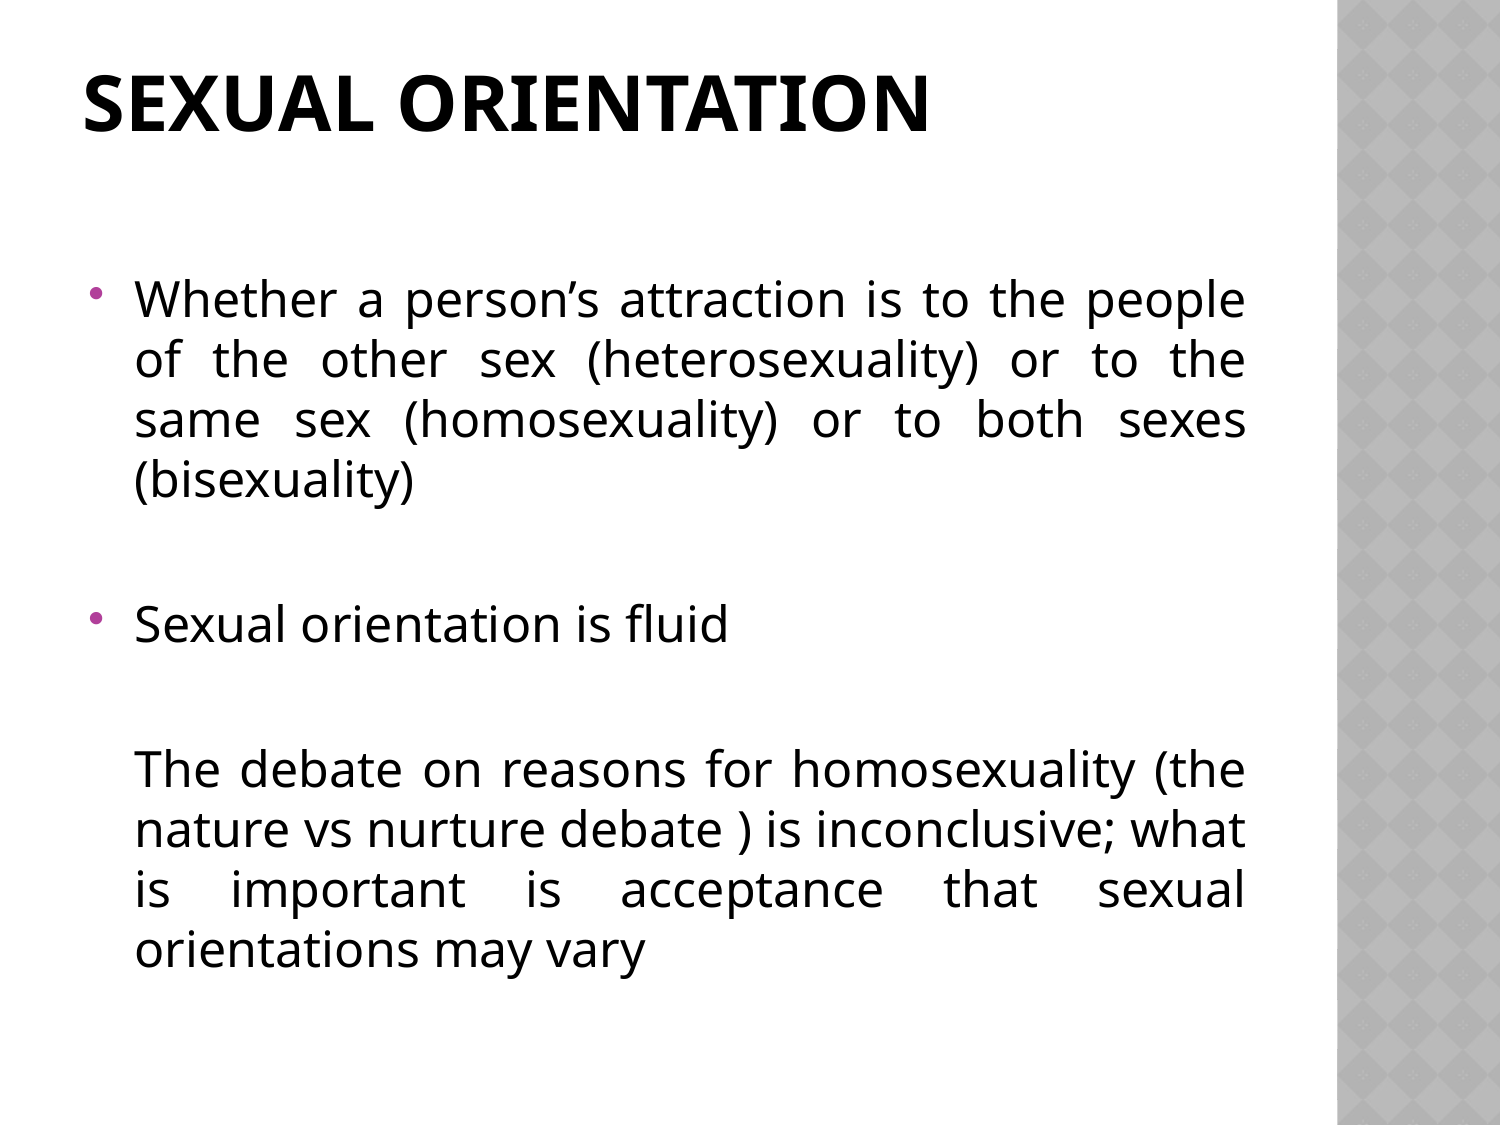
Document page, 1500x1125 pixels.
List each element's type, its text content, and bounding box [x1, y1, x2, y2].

list Whether a person’s attraction is to the people of the other sex (heterosexuality) or to the same sex (homosexuality) or to both sexes (bisexuality) Sexual orientation is fluid The debate on reasons for homosexuality (the nature vs nurture debate ) is inconclusive; what is important is acceptance that sexual orientations may vary [74, 187, 1263, 1125]
title Sexual Orientation [75, 52, 1263, 187]
